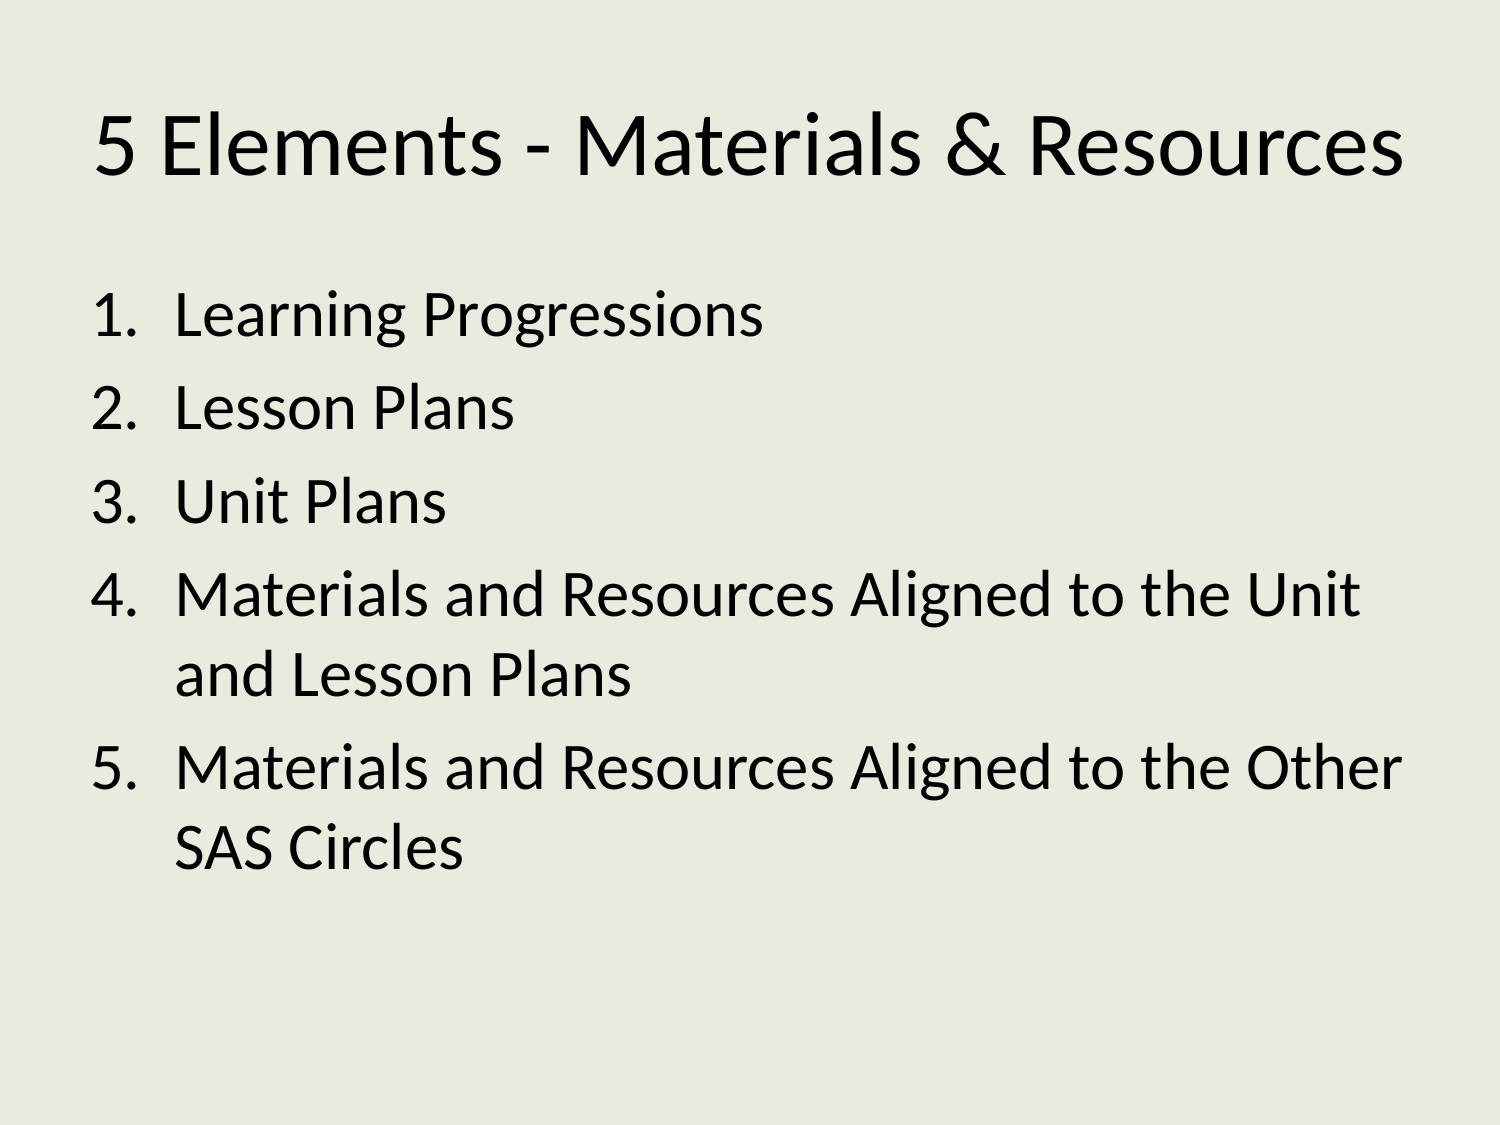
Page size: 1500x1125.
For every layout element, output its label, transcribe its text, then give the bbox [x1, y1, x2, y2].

list Learning Progressions Lesson Plans Unit Plans Materials and Resources Aligned to the Unit and Lesson Plans Materials and Resources Aligned to the Other SAS Circles [75, 262, 1425, 1005]
title 5 Elements - Materials & Resources [75, 45, 1425, 233]
